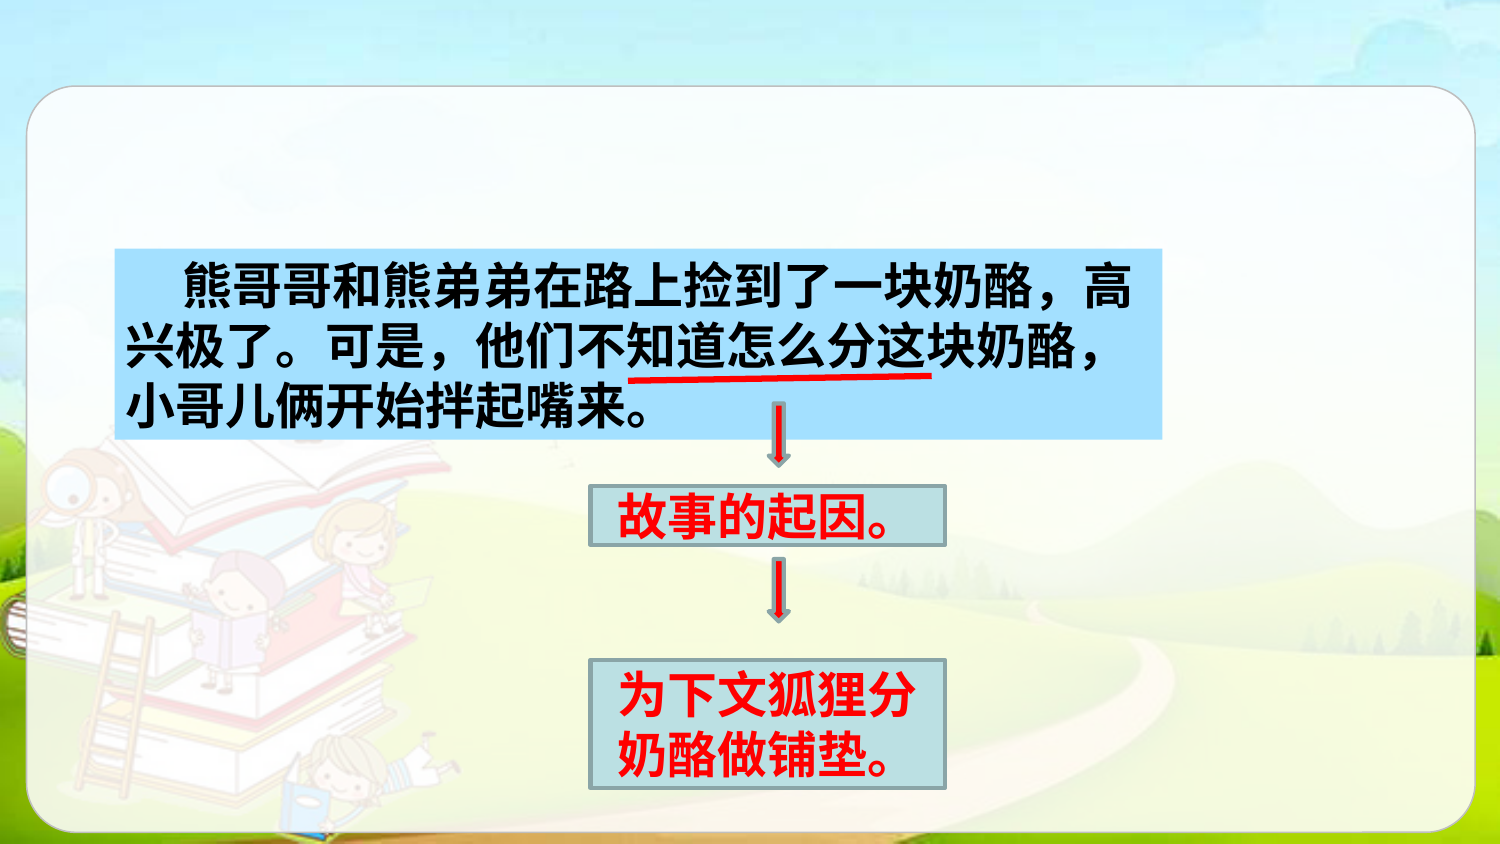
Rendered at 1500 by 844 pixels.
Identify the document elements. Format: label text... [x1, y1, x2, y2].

picture [0, 0, 1500, 844]
text_box [766, 556, 791, 624]
text_box [766, 401, 791, 468]
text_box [627, 375, 932, 381]
text_box 为下文狐狸分奶酪做铺垫。 [588, 658, 947, 790]
text_box 故事的起因。 [588, 484, 947, 547]
text_box 熊哥哥和熊弟弟在路上捡到了一块奶酪，高兴极了。可是，他们不知道怎么分这块奶酪，小哥儿俩开始拌起嘴来。 [114, 248, 1163, 440]
